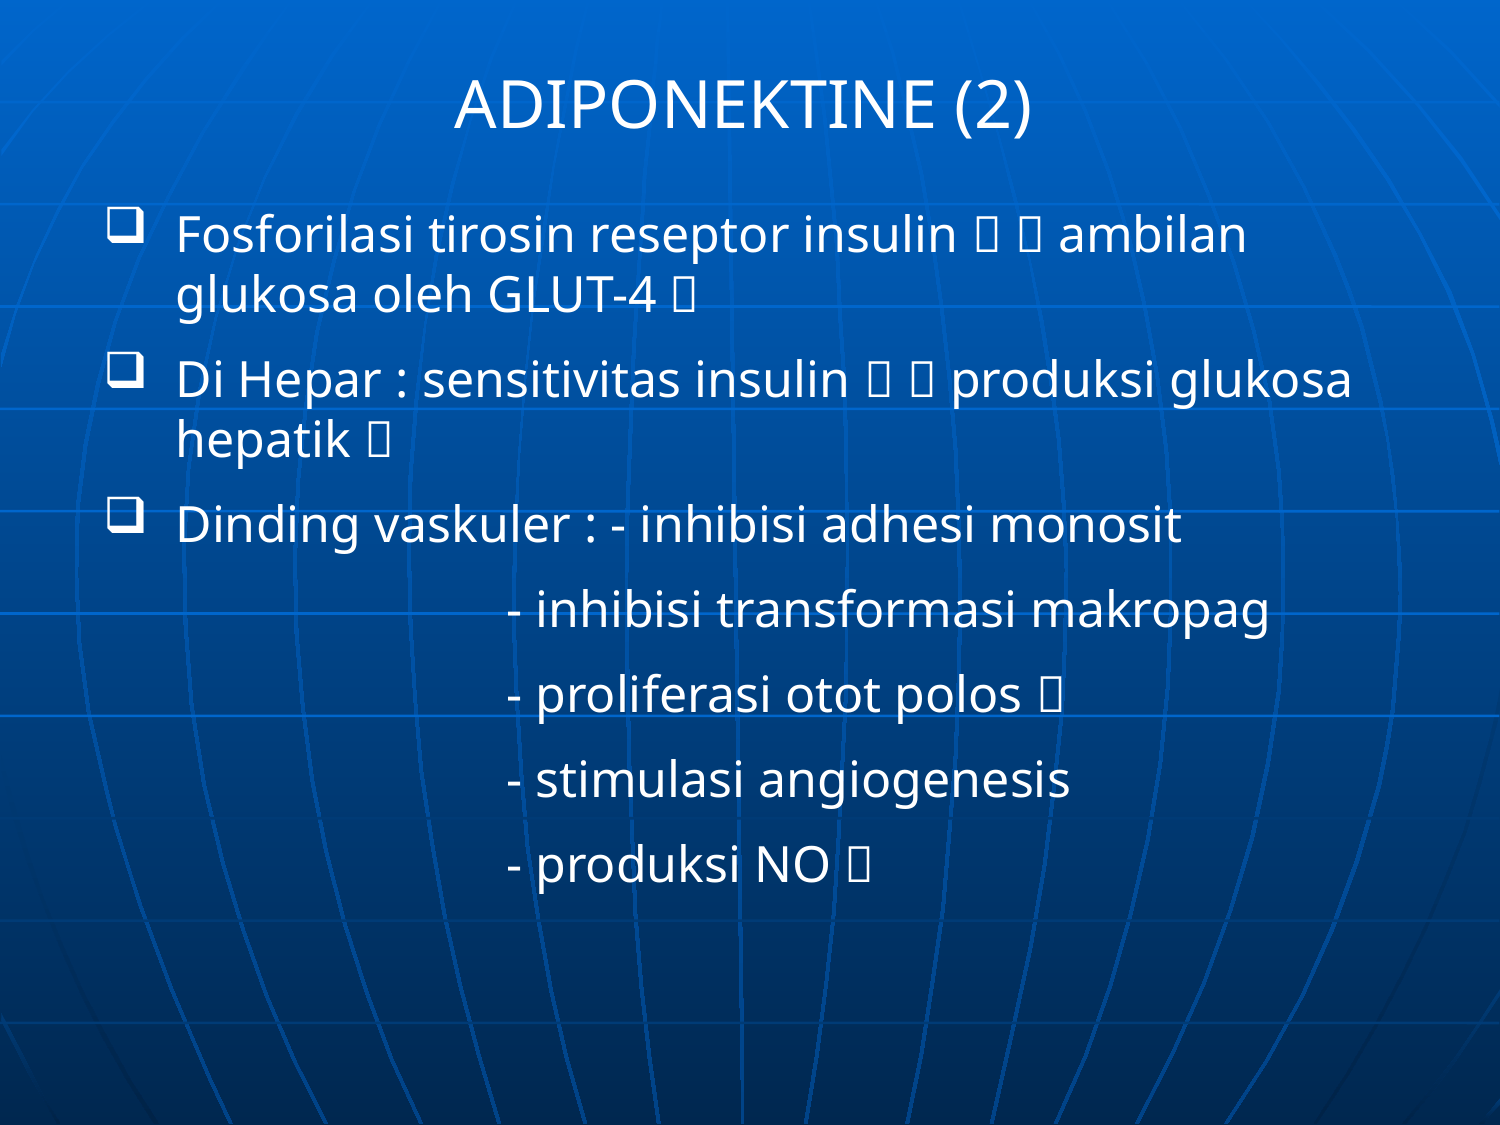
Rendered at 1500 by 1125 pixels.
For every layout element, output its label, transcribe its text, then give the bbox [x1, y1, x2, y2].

text_box ADIPONEKTINE (2) [147, 54, 1341, 150]
text_box Fosforilasi tirosin reseptor insulin   ambilan glukosa oleh GLUT-4  Di Hepar : sensitivitas insulin   produksi glukosa hepatik  Dinding vaskuler : - inhibisi adhesi monosit - inhibisi transformasi makropag - proliferasi otot polos  - stimulasi angiogenesis - produksi NO  [88, 194, 1412, 900]
